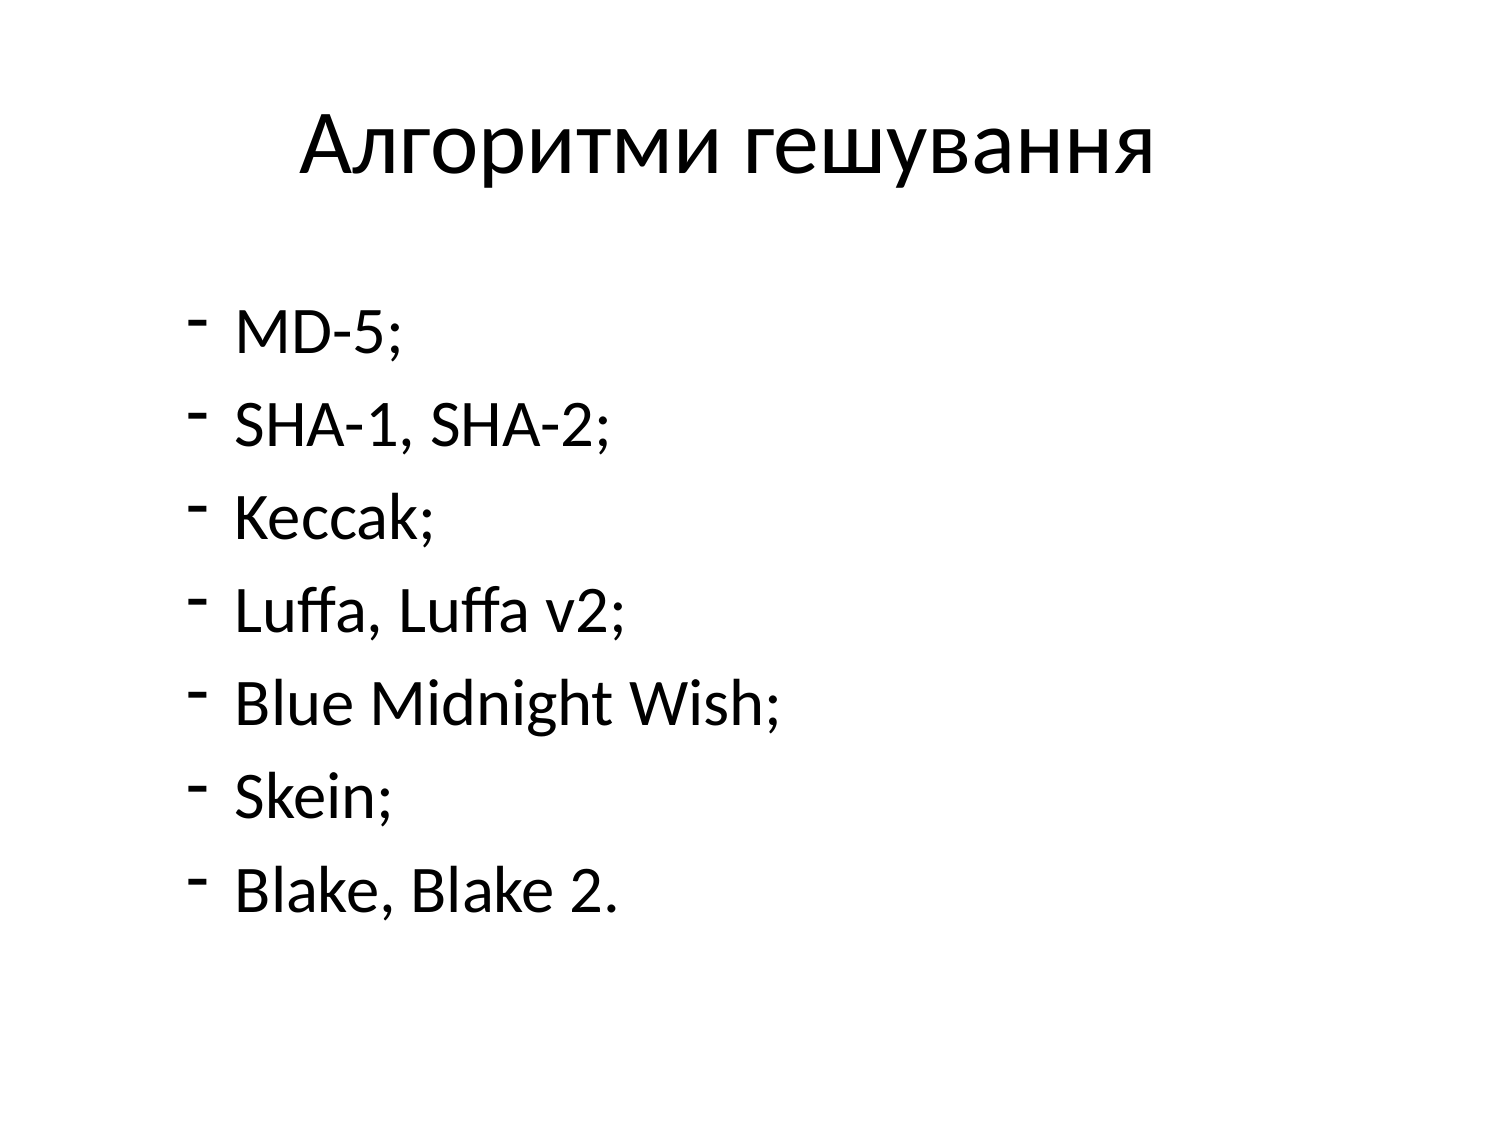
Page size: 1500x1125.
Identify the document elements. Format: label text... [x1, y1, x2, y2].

list MD-5; SHA-1, SHA-2; Keccak; Luffa, Luffa v2; Blue Midnight Wish; Skein; Blake, Blake 2. [171, 278, 1211, 941]
title Алгоритми гешування [194, 42, 1264, 231]
